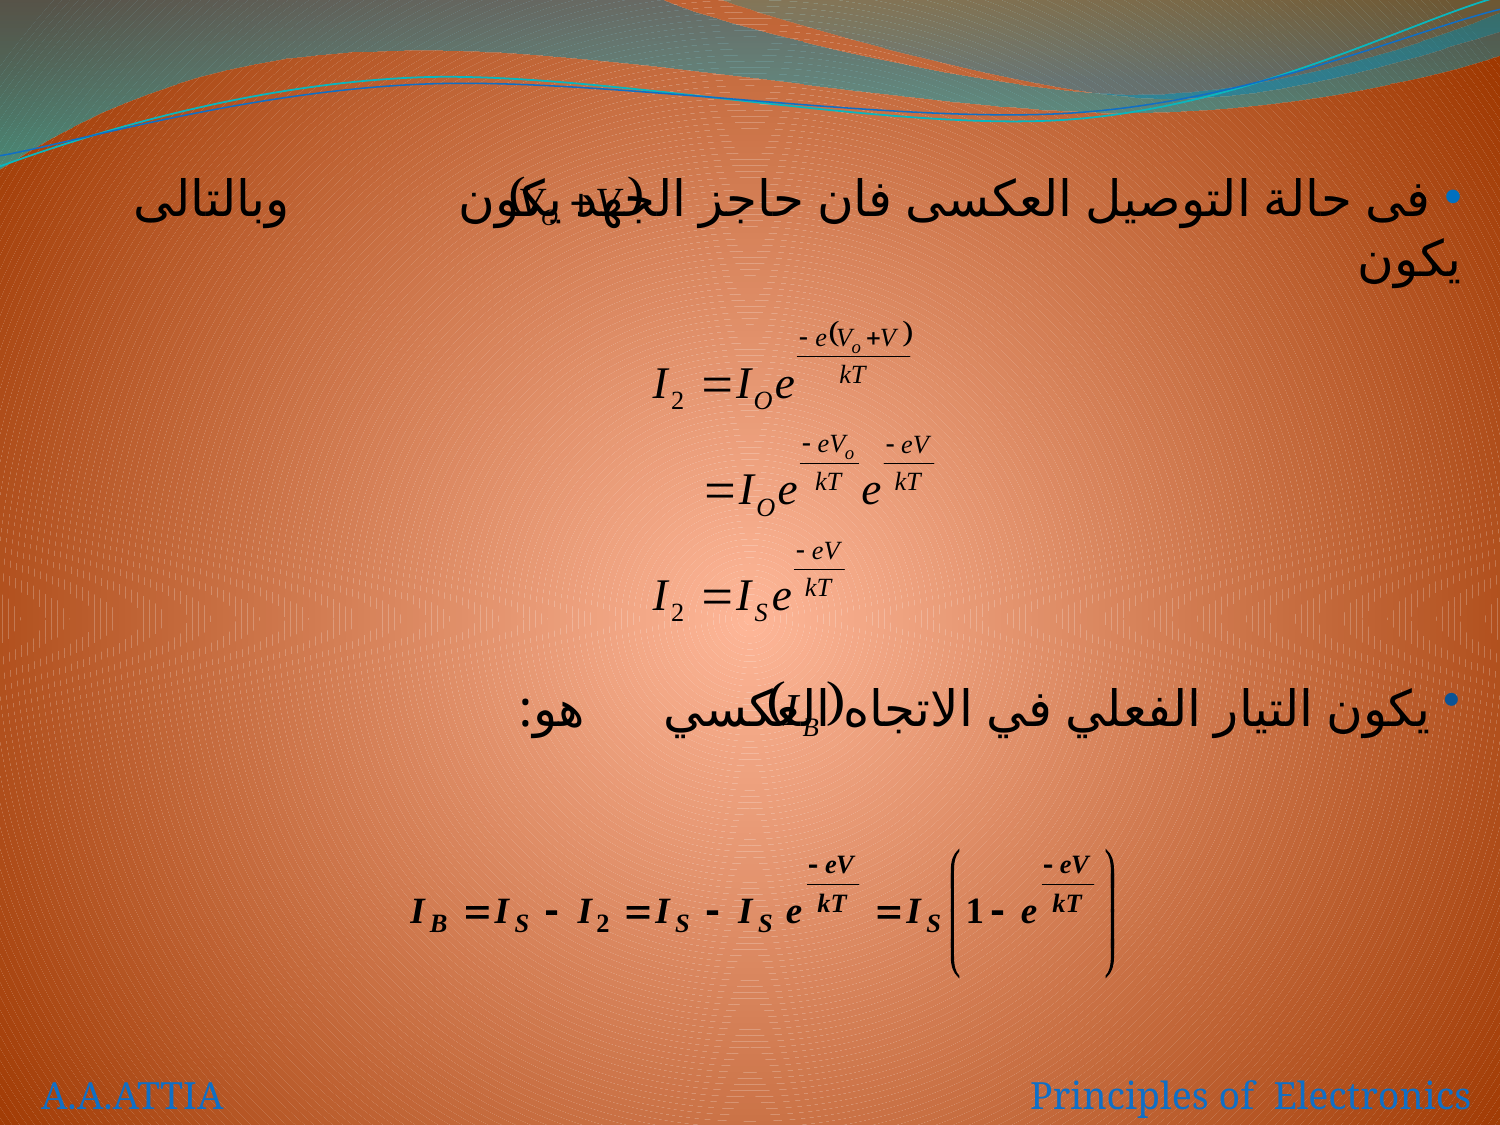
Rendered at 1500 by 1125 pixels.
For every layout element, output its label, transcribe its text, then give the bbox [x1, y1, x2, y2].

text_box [644, 316, 946, 633]
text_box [503, 175, 645, 237]
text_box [761, 679, 846, 745]
text_box يكون التيار الفعلي في الاتجاه العكسي هو: [46, 668, 1477, 789]
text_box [403, 843, 1126, 985]
text_box A.A.ATTIA Principles of Electronics [26, 1064, 1490, 1125]
text_box فى حالة التوصيل العكسى فان حاجز الجهد يكون وبالتالى يكون [58, 158, 1477, 294]
